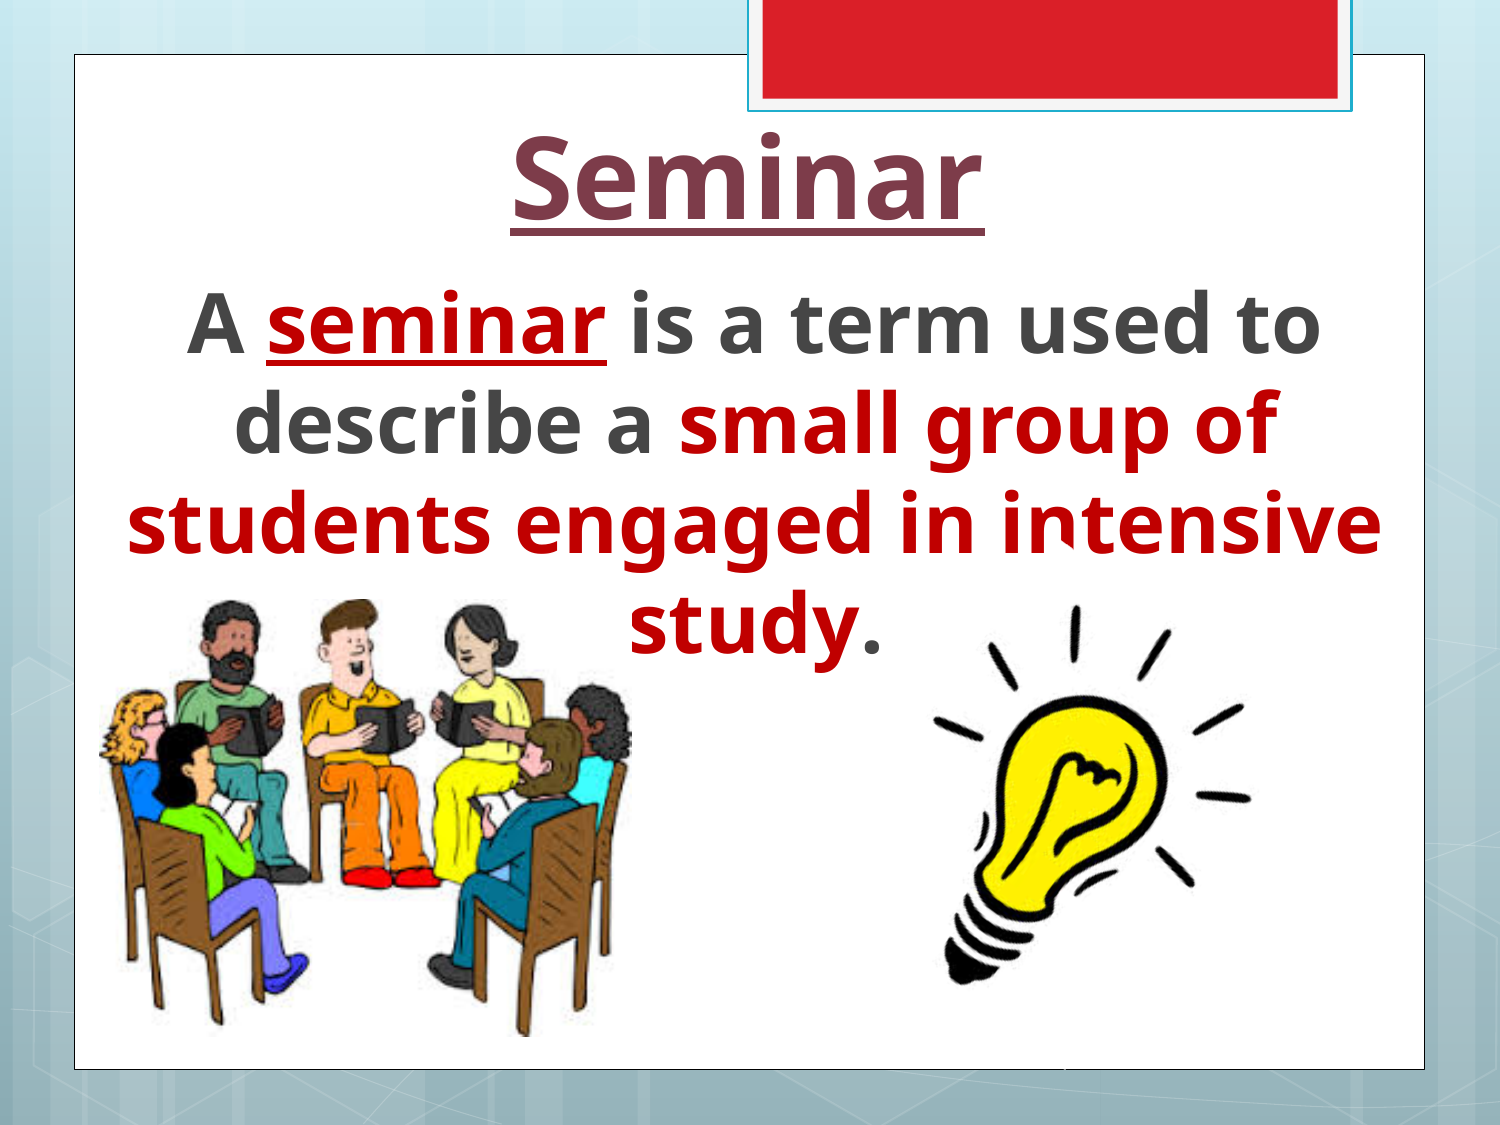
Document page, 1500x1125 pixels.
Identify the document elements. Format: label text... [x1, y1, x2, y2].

title Seminar [171, 62, 1324, 250]
list A seminar is a term used to describe a small group of students engaged in intensive study. [75, 262, 1425, 957]
picture [99, 599, 632, 1037]
picture [807, 539, 1316, 1069]
